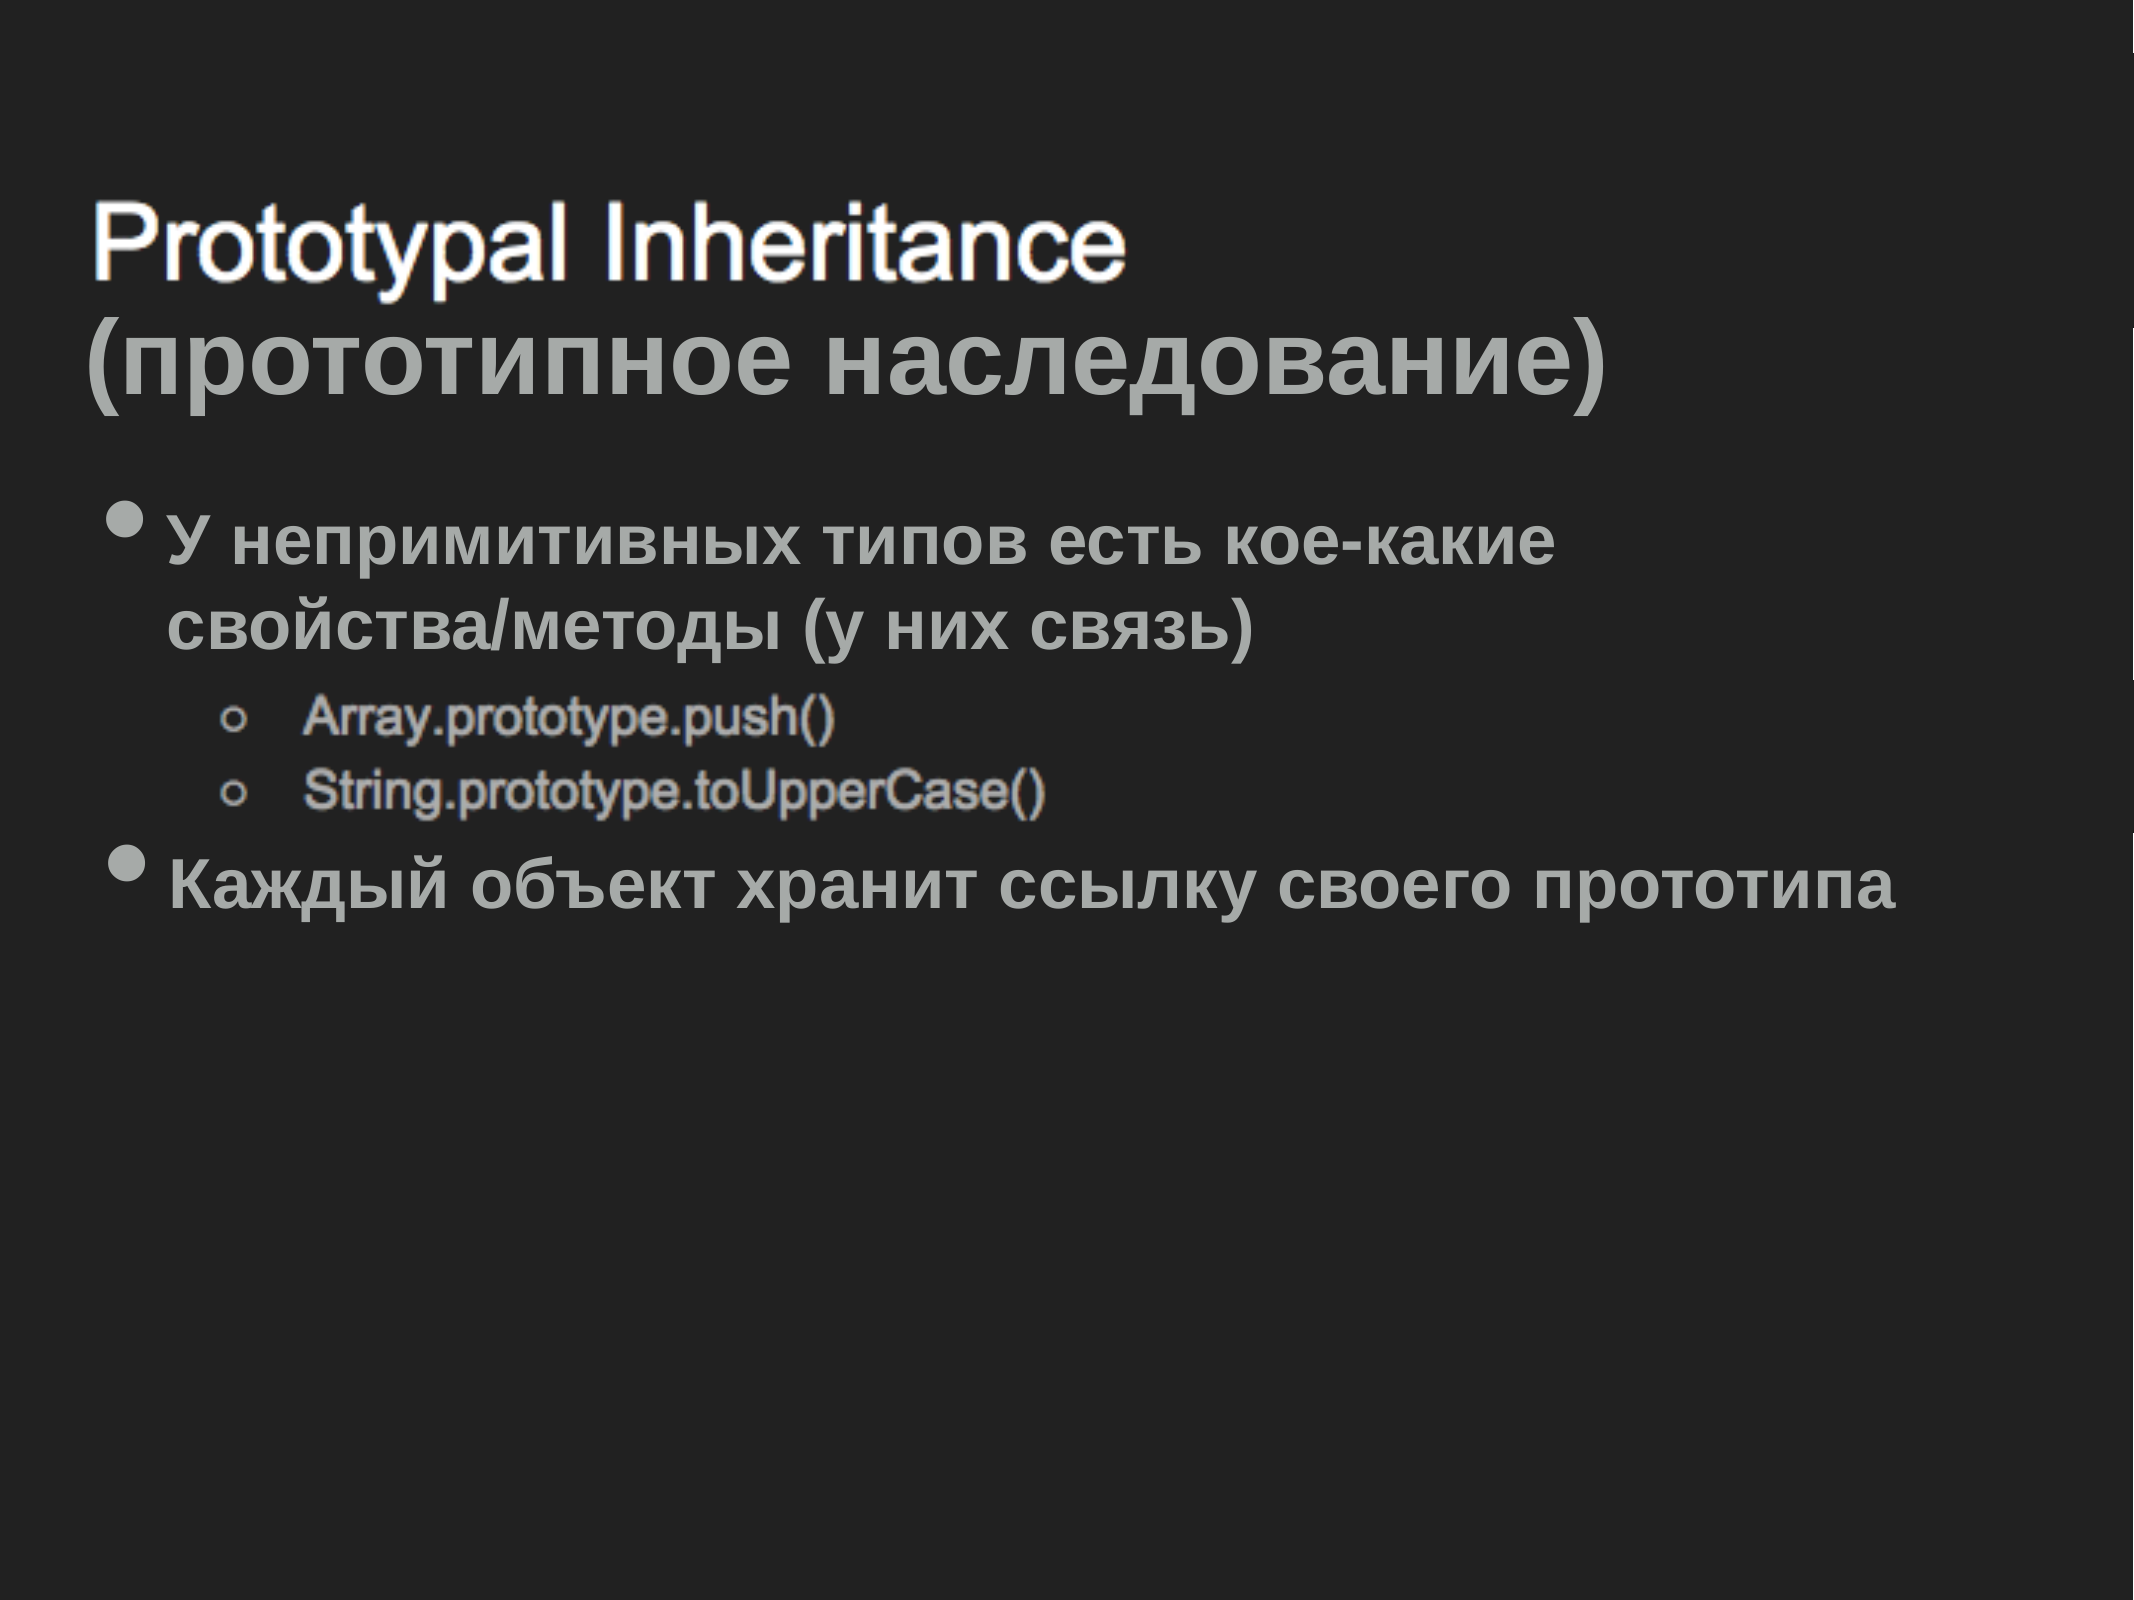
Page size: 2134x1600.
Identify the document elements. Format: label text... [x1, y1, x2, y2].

text_box (прототипное наследование) [75, 328, 1619, 425]
picture [0, 53, 2134, 328]
picture [0, 680, 2134, 834]
text_box У непримитивных типов есть кое-какие свойства/методы (у них связь) [93, 485, 1820, 672]
text_box Каждый объект хранит ссылку своего прототипа [94, 834, 1959, 932]
